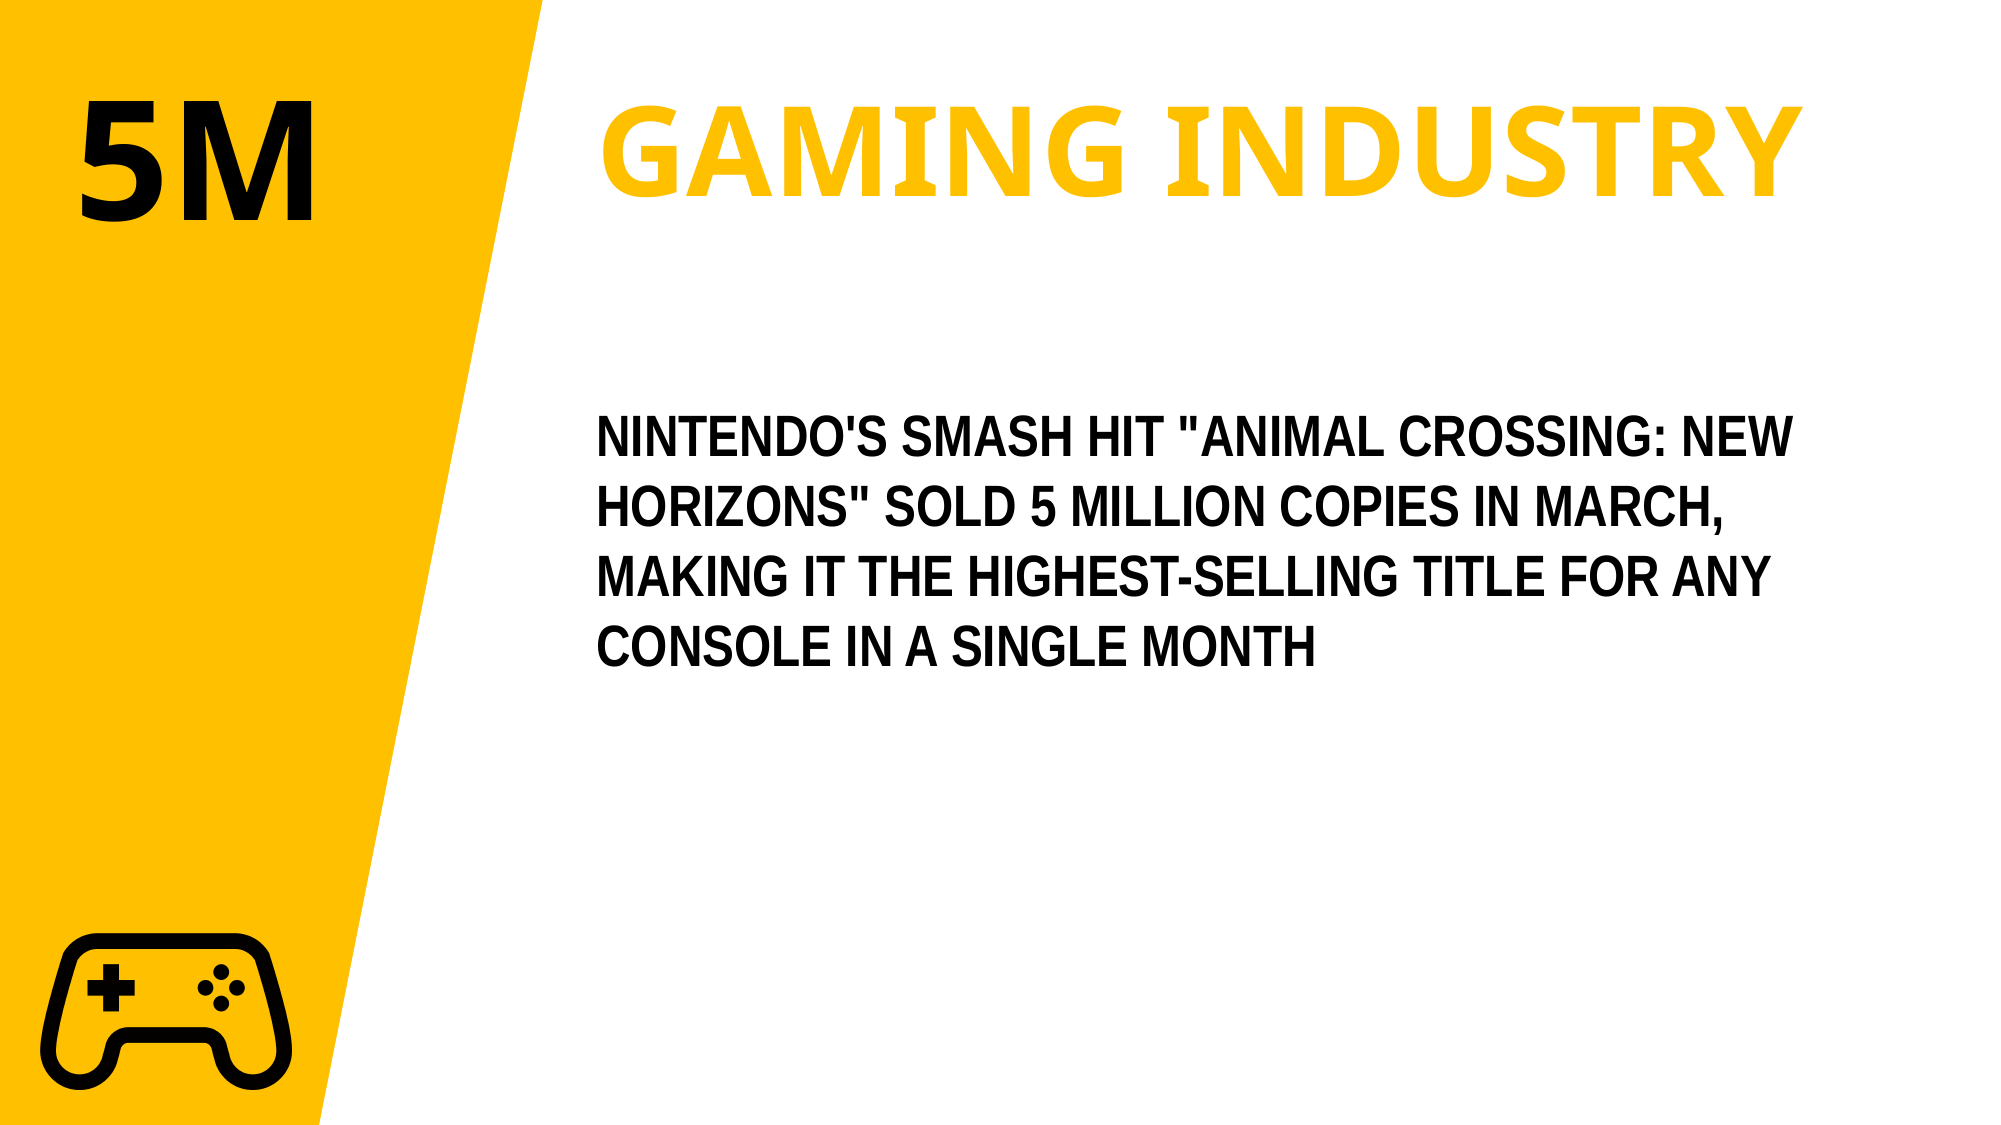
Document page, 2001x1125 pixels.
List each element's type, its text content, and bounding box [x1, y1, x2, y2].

text_box [319, 0, 1216, 1125]
text_box Gaming industry [581, 78, 1924, 196]
text_box 5M [59, 46, 461, 261]
text_box [0, 0, 542, 1125]
text_box Nintendo's smash hit "Animal Crossing: New Horizons" sold 5 million copies in March, making it the highest-selling title for any console in a single month [581, 390, 1897, 508]
picture [40, 933, 292, 1090]
